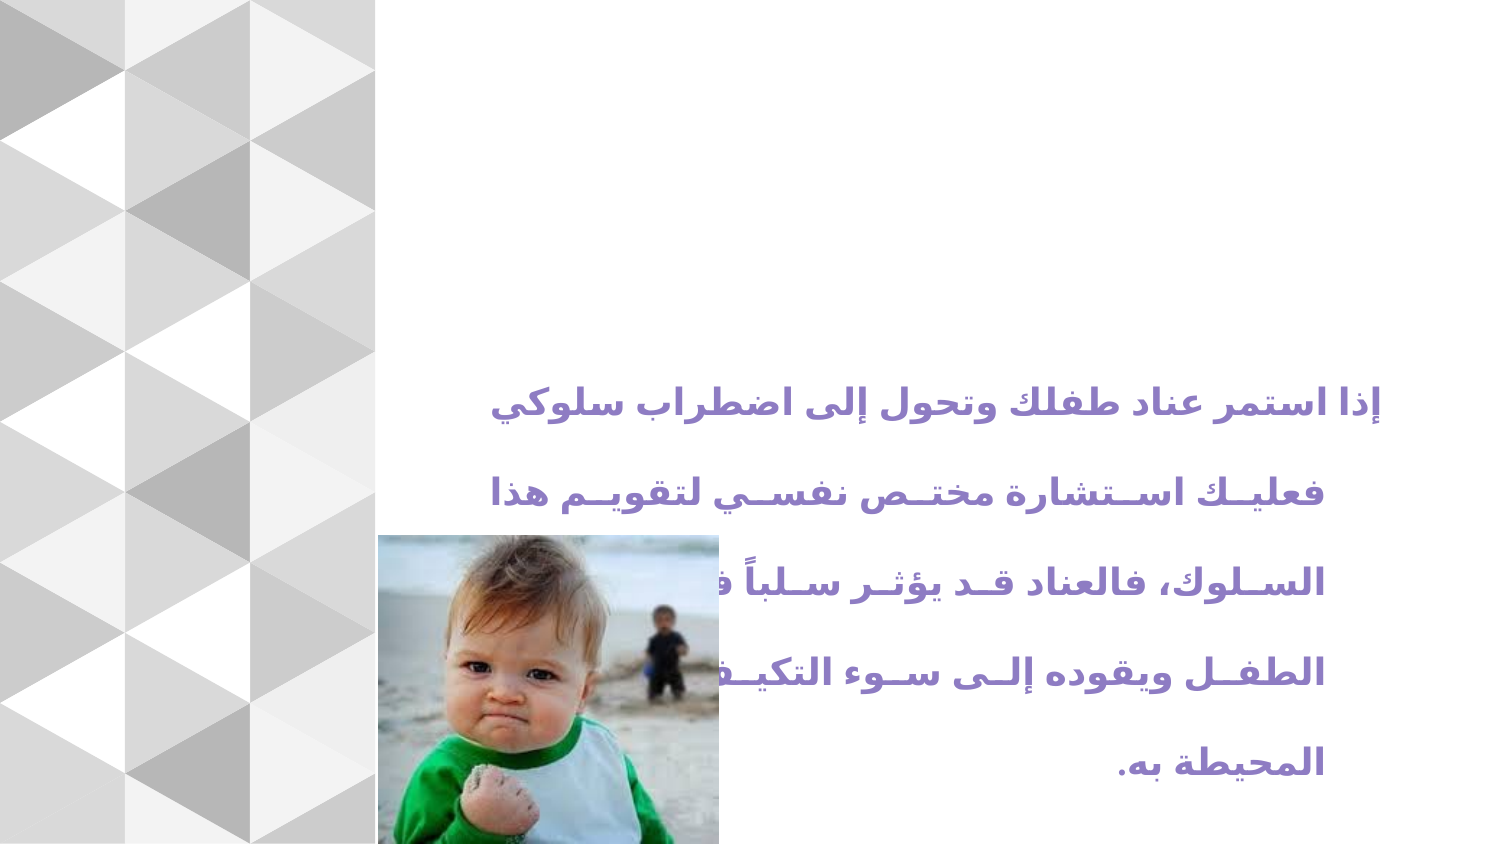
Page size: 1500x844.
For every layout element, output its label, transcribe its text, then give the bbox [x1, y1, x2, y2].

list إذا استمر عناد طفلك وتحول إلى اضطراب سلوكي فعليك استشارة مختص نفسي لتقويم هذا السلوك، فالعناد قد يؤثر سلباً في شخصية الطفل ويقوده إلى سوء التكيف مع البيئة المحيطة به. [474, 318, 1417, 753]
picture [378, 535, 720, 844]
